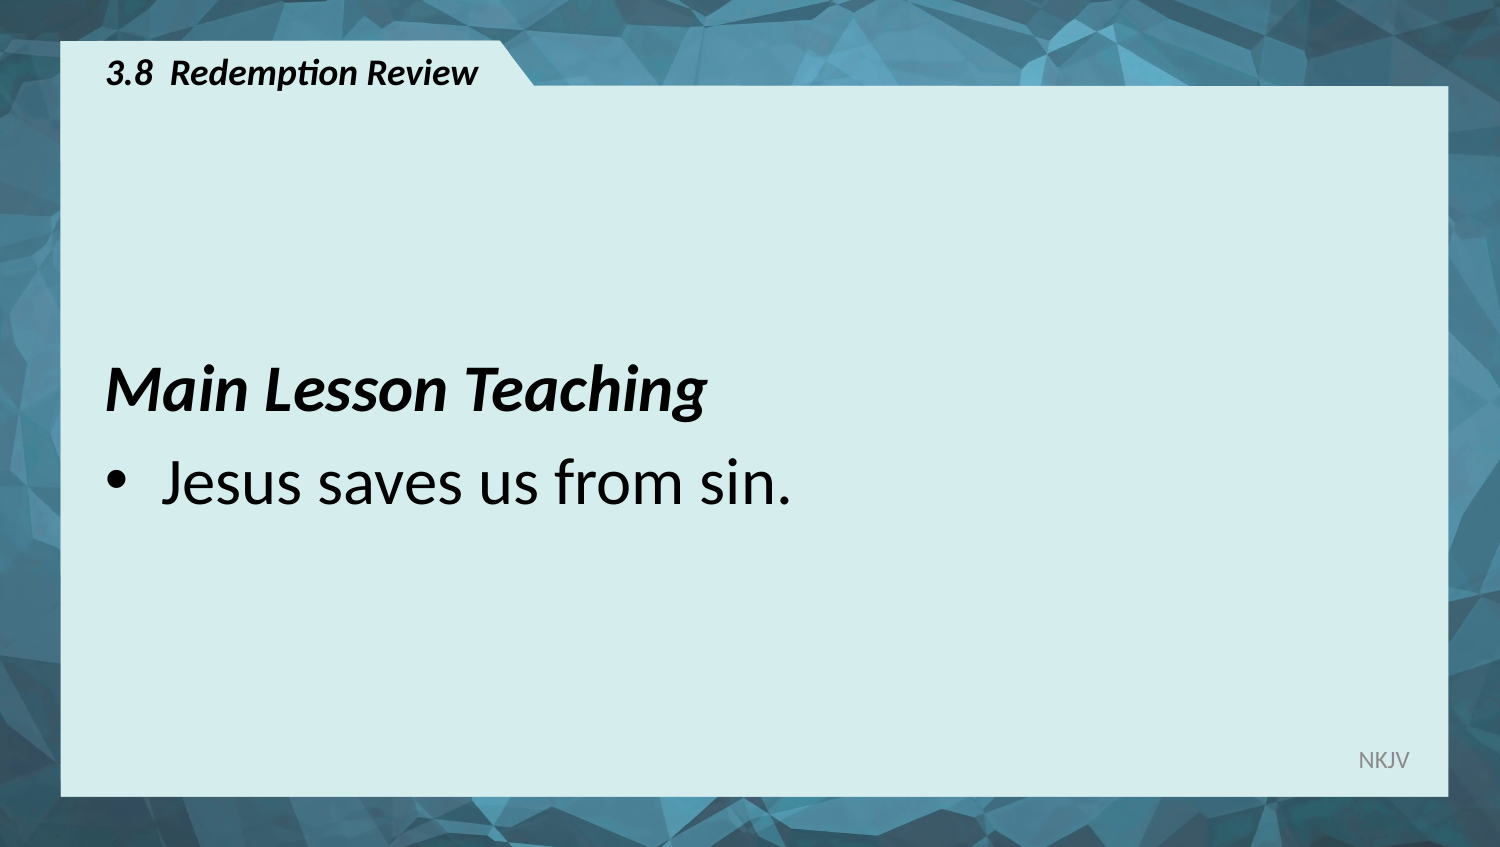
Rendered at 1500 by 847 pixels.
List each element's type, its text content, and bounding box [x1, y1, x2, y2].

list Main Lesson Teaching Jesus saves us from sin. [89, 141, 1403, 722]
picture [0, 0, 1500, 847]
footer NKJV [950, 736, 1425, 782]
title 3.8 Redemption Review [89, 33, 1420, 108]
